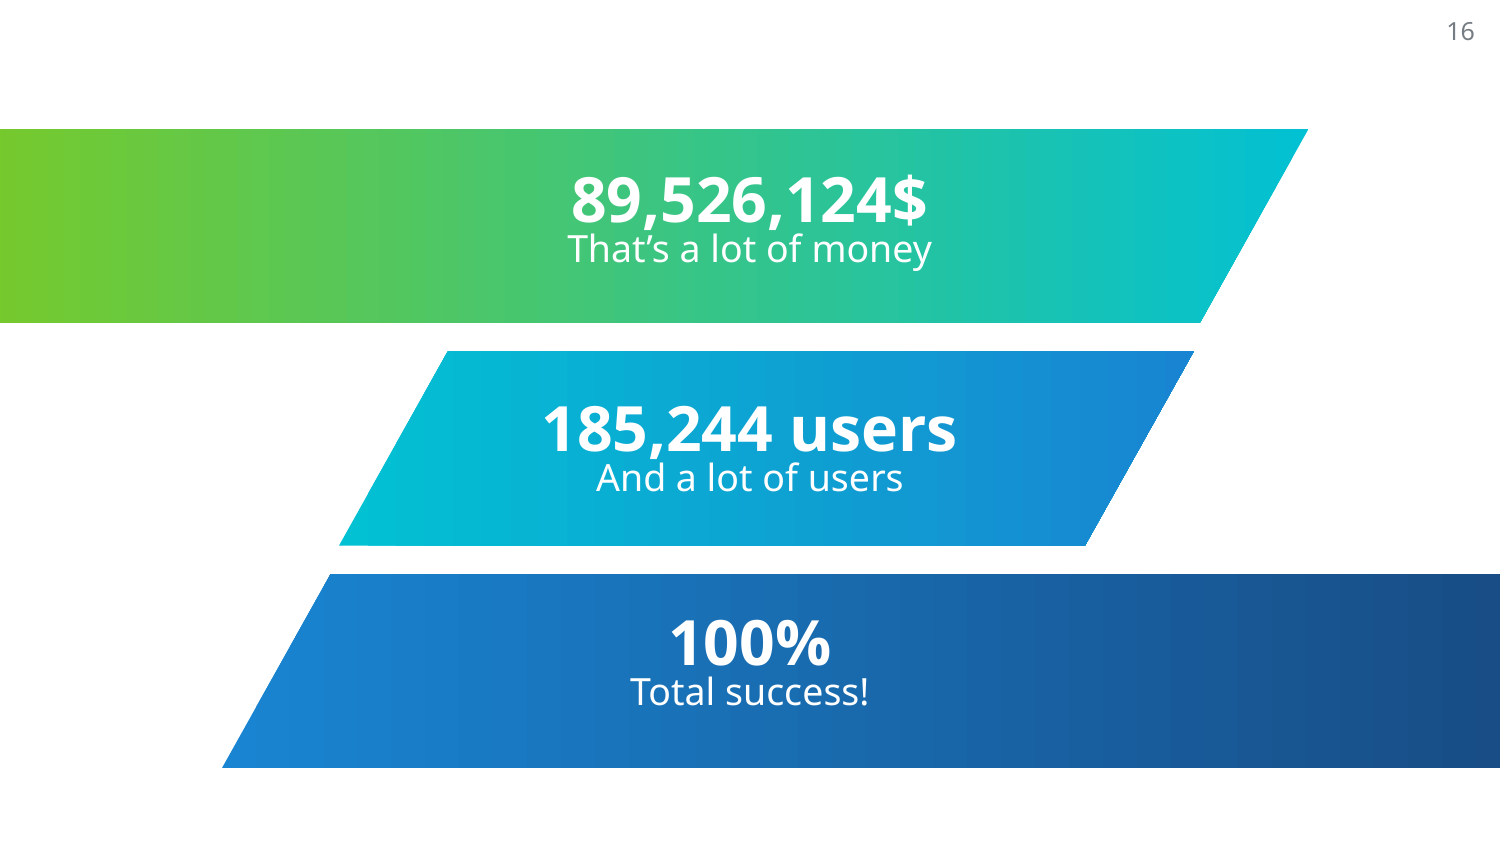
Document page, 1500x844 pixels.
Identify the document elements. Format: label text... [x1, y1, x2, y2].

title 185,244 users [477, 388, 1023, 446]
subtitle And a lot of users [477, 446, 1023, 533]
subtitle Total success! [477, 661, 1023, 747]
text_box [0, 128, 1309, 324]
title 89,526,124$ [477, 166, 1023, 218]
slide_number ‹#› [1403, 0, 1475, 65]
title 100% [477, 616, 1023, 661]
subtitle That’s a lot of money [477, 218, 1023, 305]
text_box [339, 351, 1194, 546]
text_box [222, 573, 1500, 768]
